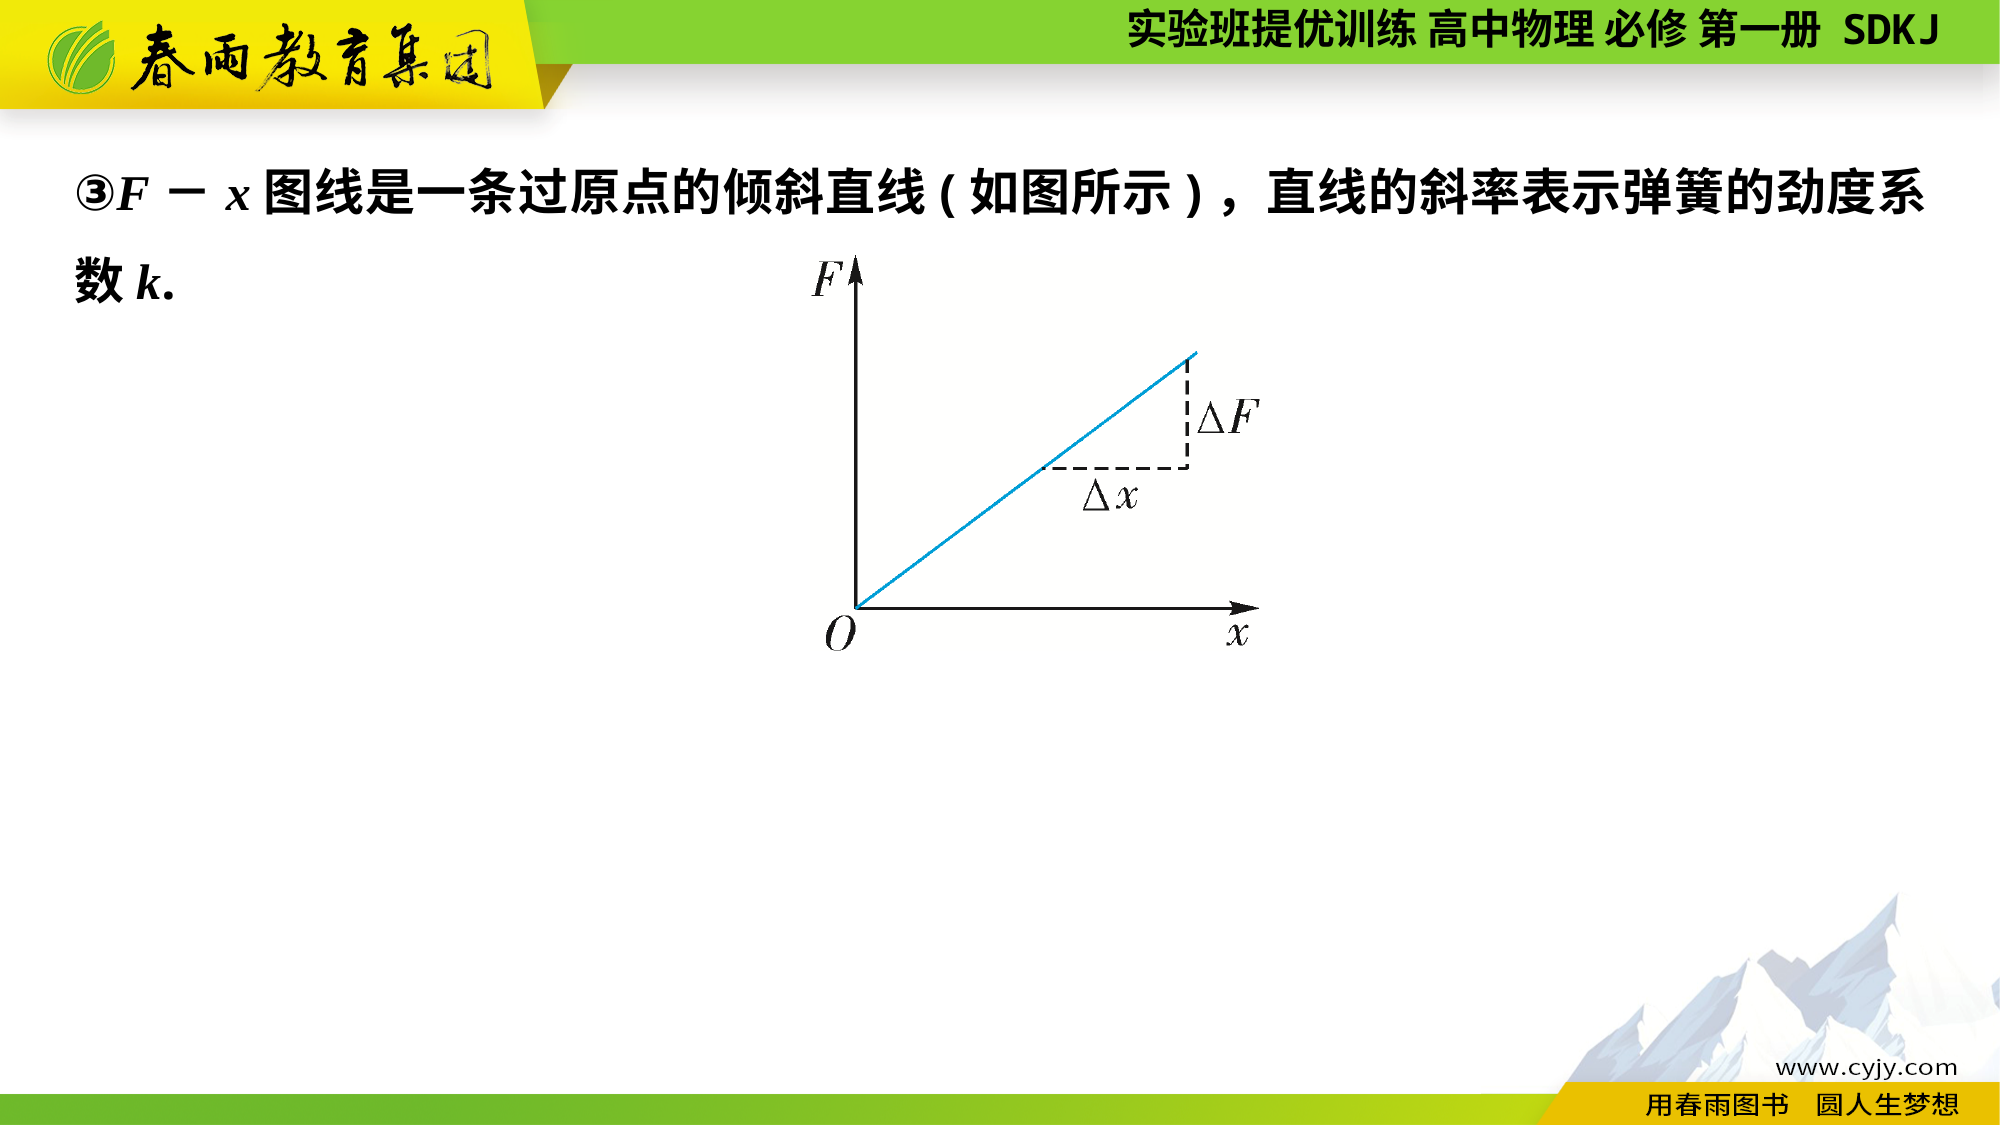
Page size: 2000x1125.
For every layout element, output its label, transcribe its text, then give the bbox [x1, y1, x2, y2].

picture [0, 0, 2000, 1125]
list ③F－x图线是一条过原点的倾斜直线(如图所示)，直线的斜率表示弹簧的劲度系数k. [59, 122, 1944, 217]
